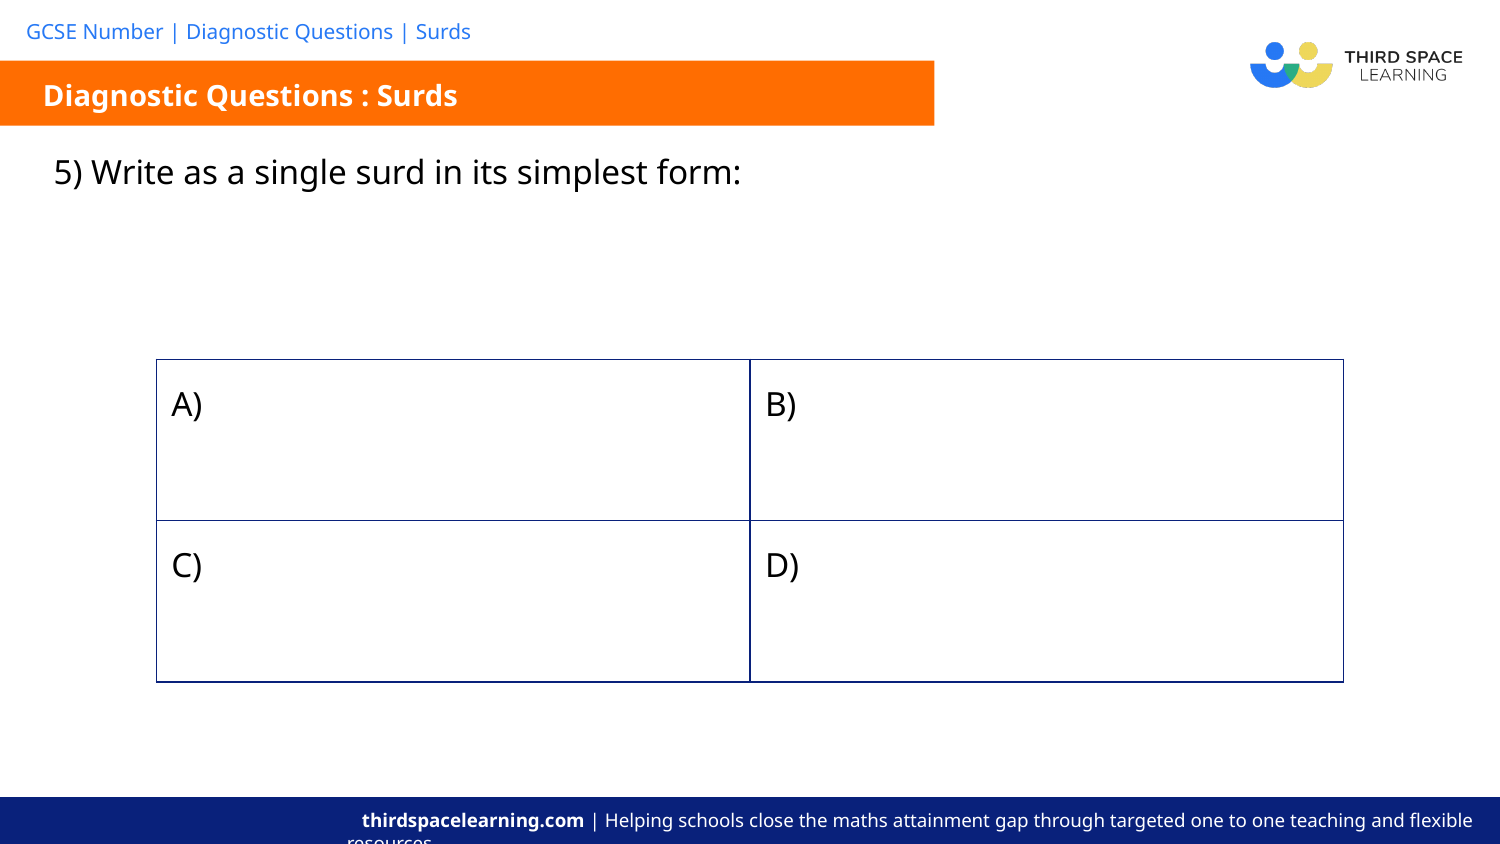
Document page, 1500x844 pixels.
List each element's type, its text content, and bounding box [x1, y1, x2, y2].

picture [1250, 33, 1465, 99]
text_box Diagnostic Questions : Surds [27, 61, 778, 127]
